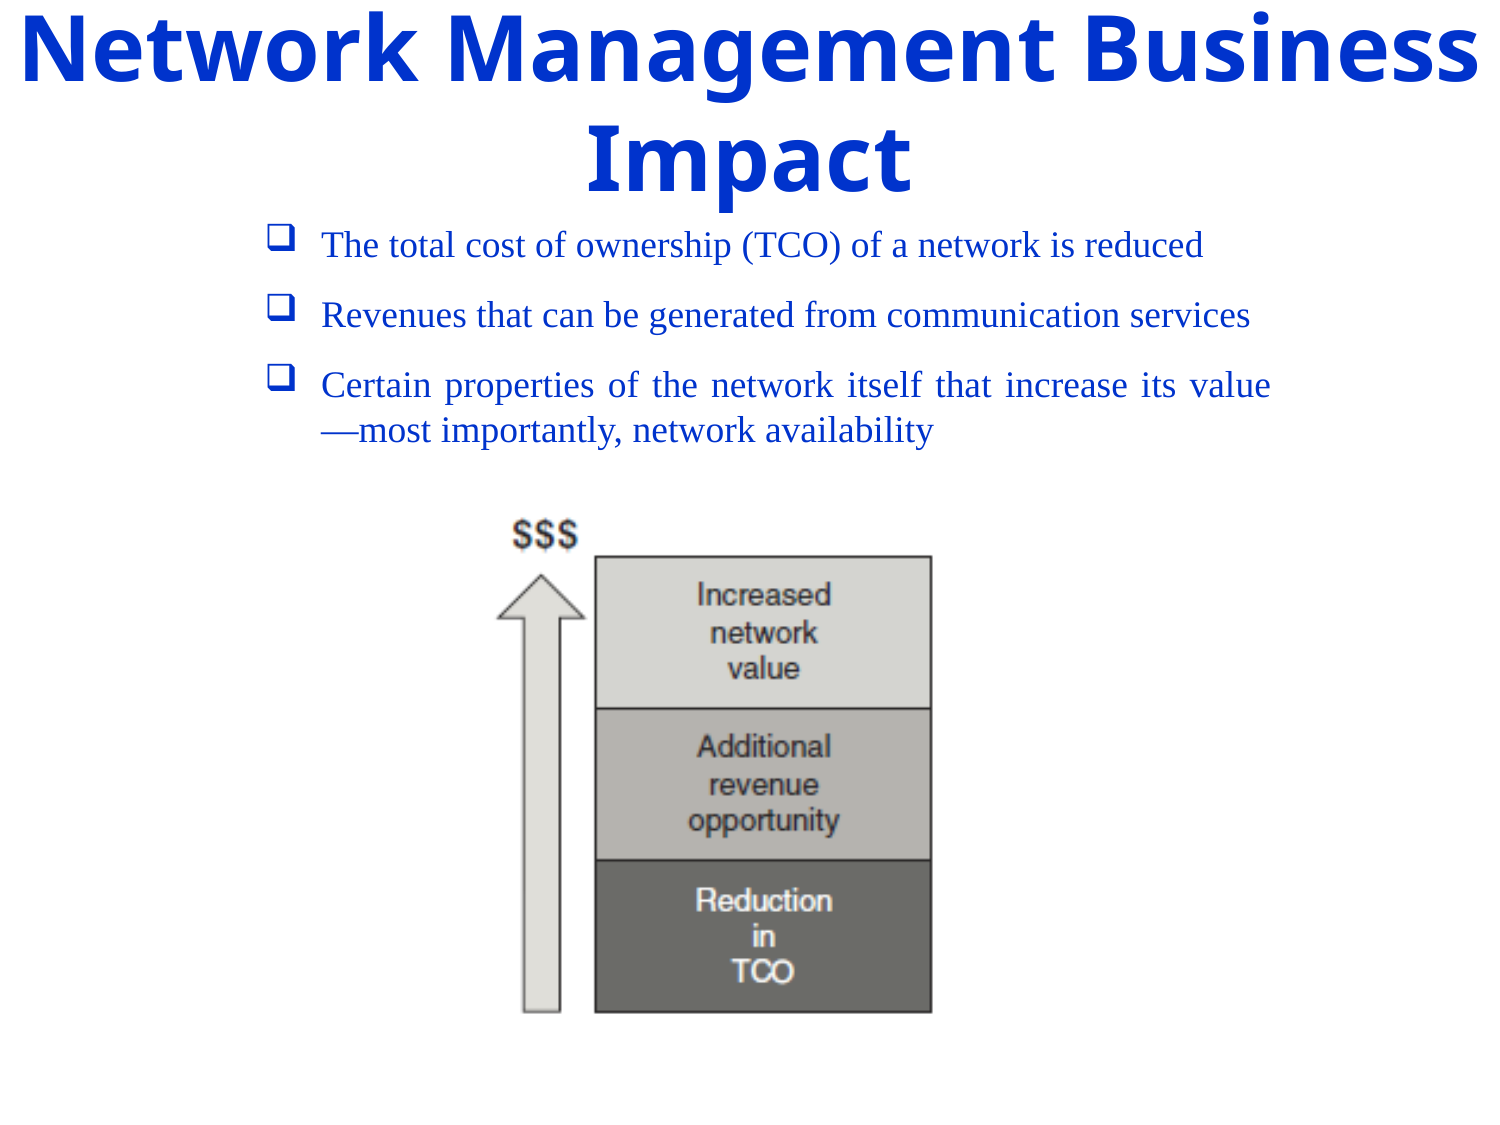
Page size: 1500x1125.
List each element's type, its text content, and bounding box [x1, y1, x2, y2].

picture [449, 496, 988, 1057]
title Network Management Business Impact [0, 24, 1500, 175]
text_box The total cost of ownership (TCO) of a network is reduced Revenues that can be generated from communication services Certain properties of the network itself that increase its value—most importantly, network availability [249, 212, 1288, 458]
